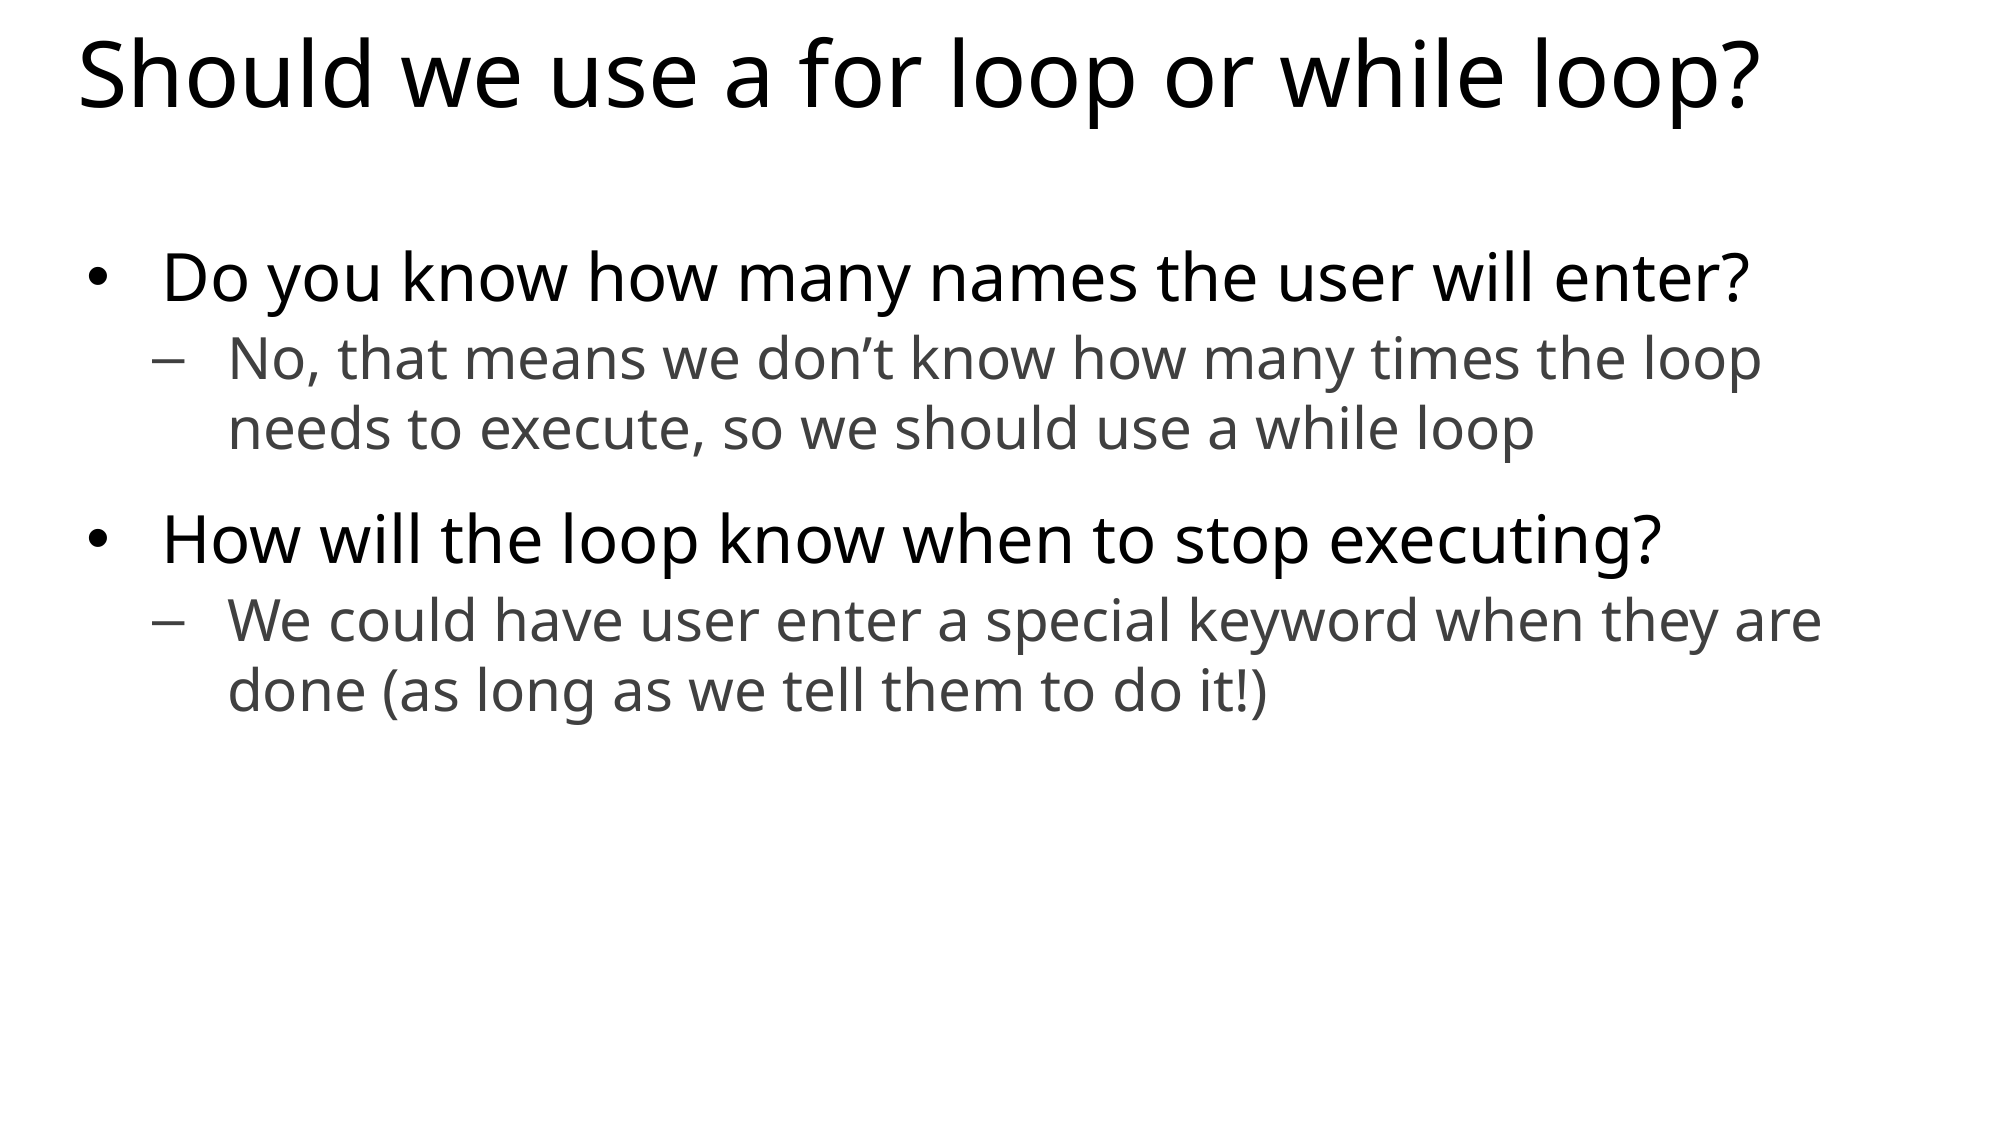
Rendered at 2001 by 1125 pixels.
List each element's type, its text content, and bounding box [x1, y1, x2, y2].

list Do you know how many names the user will enter? No, that means we don’t know how many times the loop needs to execute, so we should use a while loop How will the loop know when to stop executing? We could have user enter a special keyword when they are done (as long as we tell them to do it!) [62, 227, 1953, 1096]
title Should we use a for loop or while loop? [62, 29, 1953, 205]
